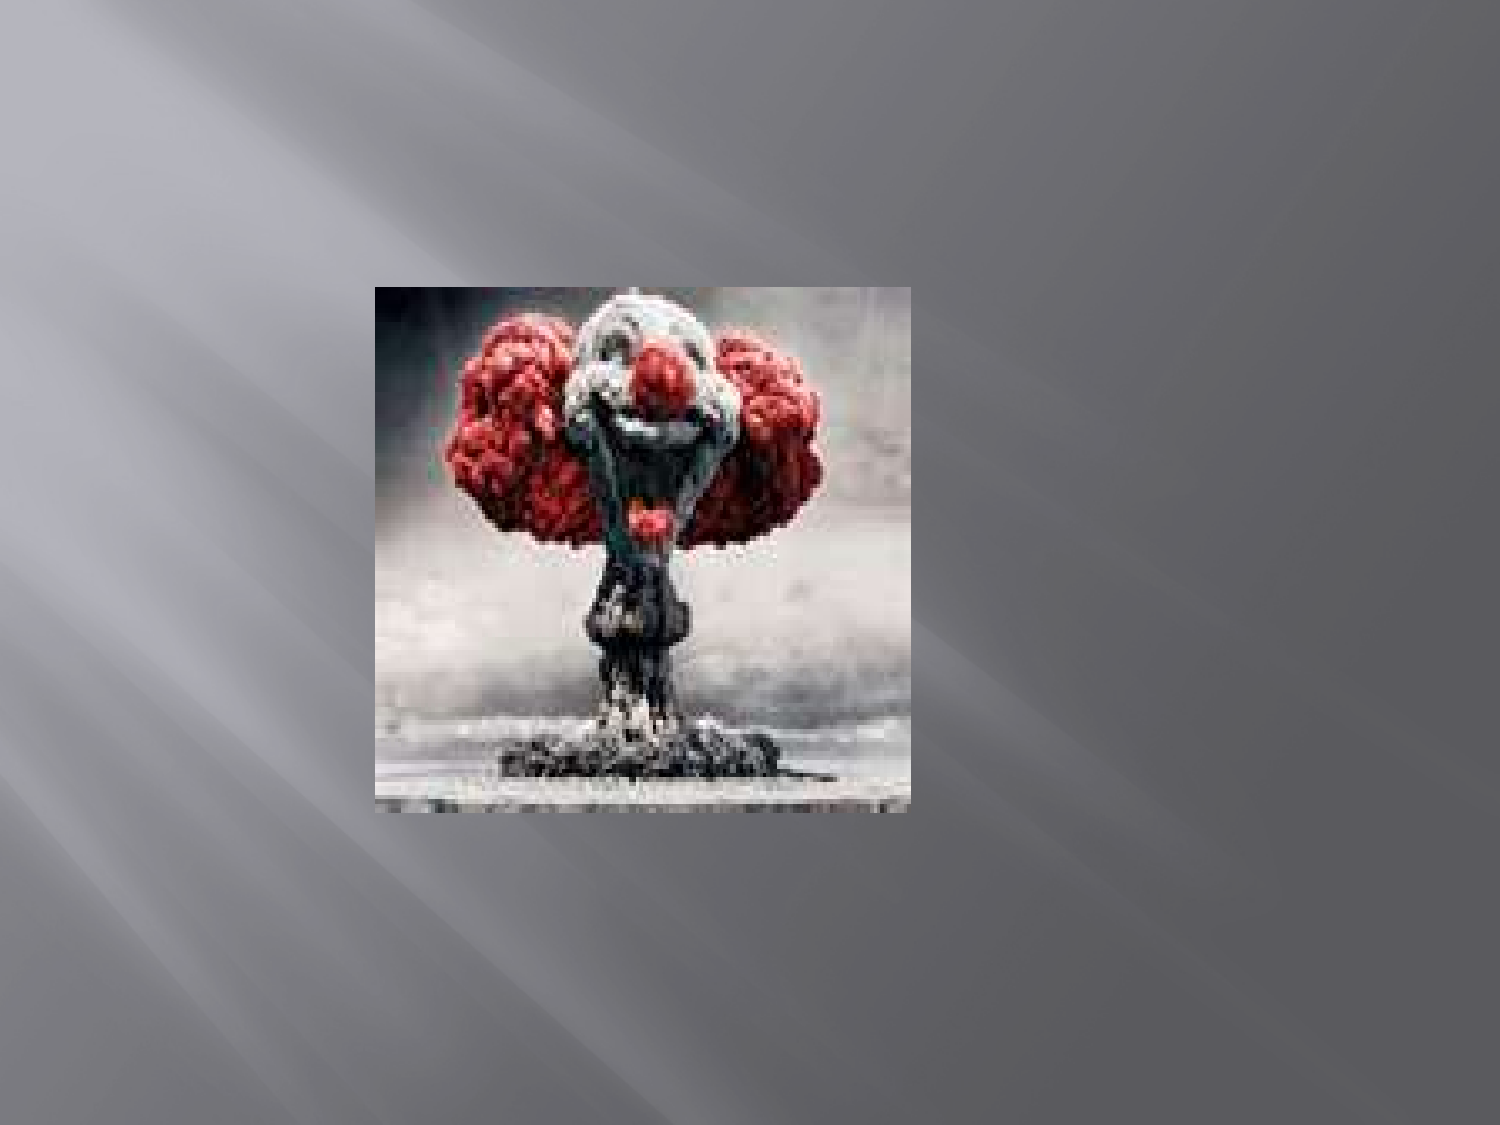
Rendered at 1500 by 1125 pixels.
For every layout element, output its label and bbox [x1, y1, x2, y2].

picture [374, 287, 912, 813]
